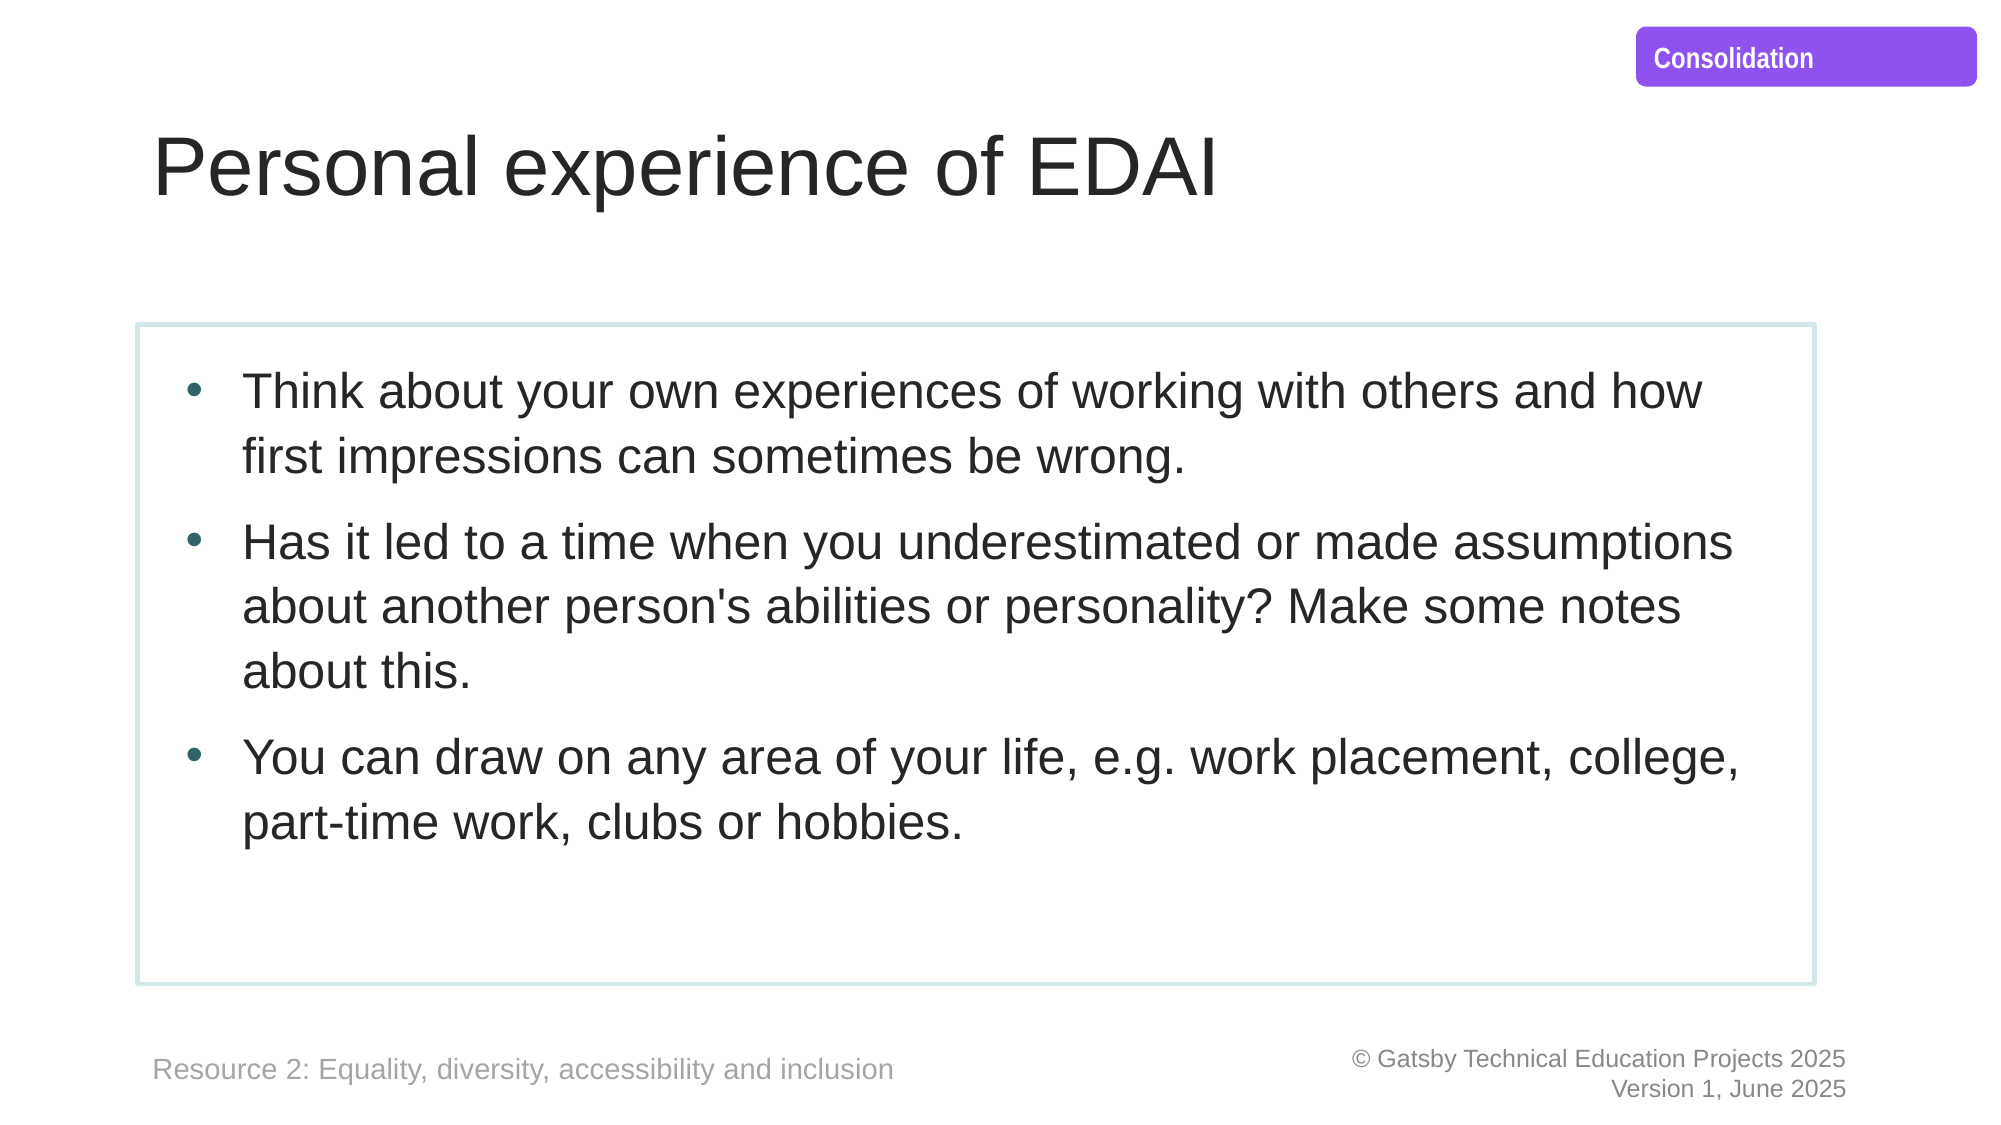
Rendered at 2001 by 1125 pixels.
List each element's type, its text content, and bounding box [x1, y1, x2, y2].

list Think about your own experiences of working with others and how first impressions can sometimes be wrong. Has it led to a time when you underestimated or made assumptions about another person's abilities or personality? Make some notes about this. You can draw on any area of your life, e.g. work placement, college, part-time work, clubs or hobbies. [135, 322, 1817, 986]
text_box Consolidation [1636, 26, 1978, 87]
title Personal experience of EDAI [137, 59, 1863, 278]
text_box Resource 2: Equality, diversity, accessibility and inclusion [137, 1042, 1138, 1103]
